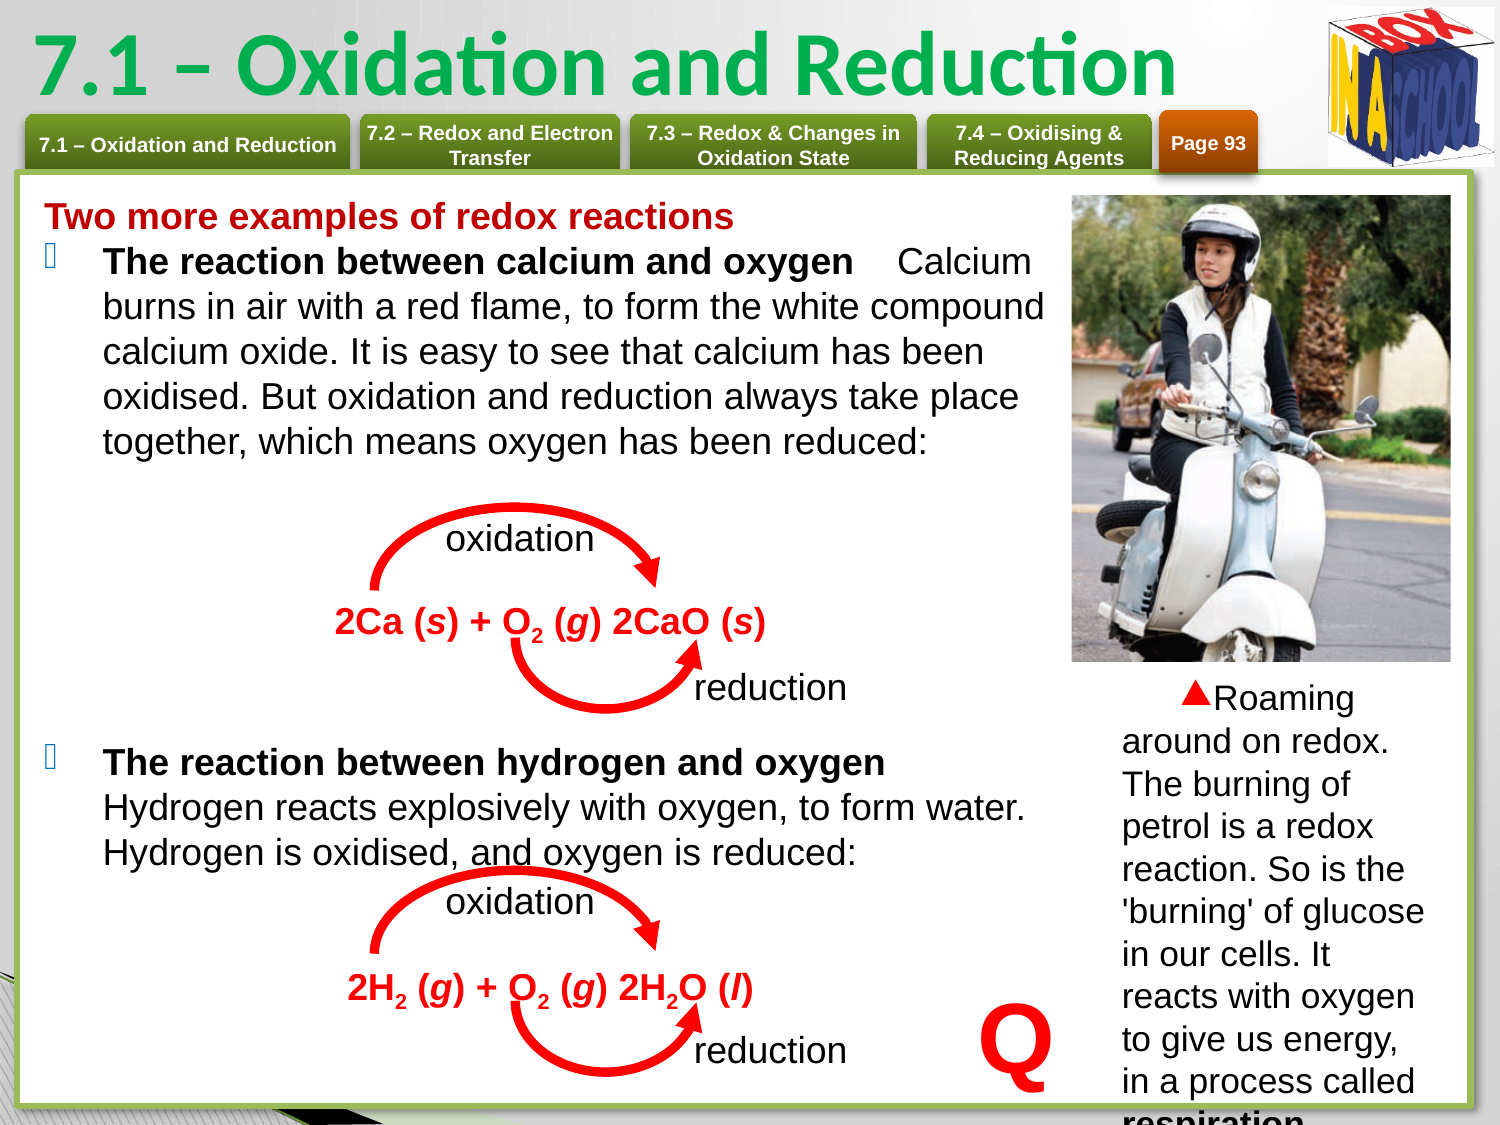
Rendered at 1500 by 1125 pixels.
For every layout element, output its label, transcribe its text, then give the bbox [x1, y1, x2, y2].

text_box Roaming around on redox. The burning of petrol is a redox reaction. So is the 'burning' of glucose in our cells. It reacts with oxygen to give us energy, in a process called respiration. [1071, 673, 1447, 1125]
picture [1328, 7, 1495, 167]
text_box reduction [700, 655, 863, 716]
picture [281, 1114, 303, 1125]
picture [1071, 195, 1451, 663]
text_box Q [963, 966, 1071, 1101]
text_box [371, 870, 656, 1038]
text_box Two more examples of redox reactions The reaction between calcium and oxygen Calcium burns in air with a red flame, to form the white compound calcium oxide. It is easy to see that calcium has been oxidised. But oxidation and reduction always take place together, which means oxygen has been reduced: 2Ca (s) + O2 (g) 2CaO (s) The reaction between hydrogen and oxygen Hydrogen reacts explosively with oxygen, to form water. Hydrogen is oxidised, and oxygen is reduced: 2H2 (g) + O2 (g) 2H2O (l) [29, 184, 1072, 1022]
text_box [371, 506, 656, 675]
title 7.1 – Oxidation and Reduction [17, 7, 1258, 110]
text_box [513, 929, 697, 1073]
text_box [513, 566, 697, 710]
text_box Page 93 [1159, 109, 1258, 173]
text_box reduction [700, 1018, 863, 1079]
